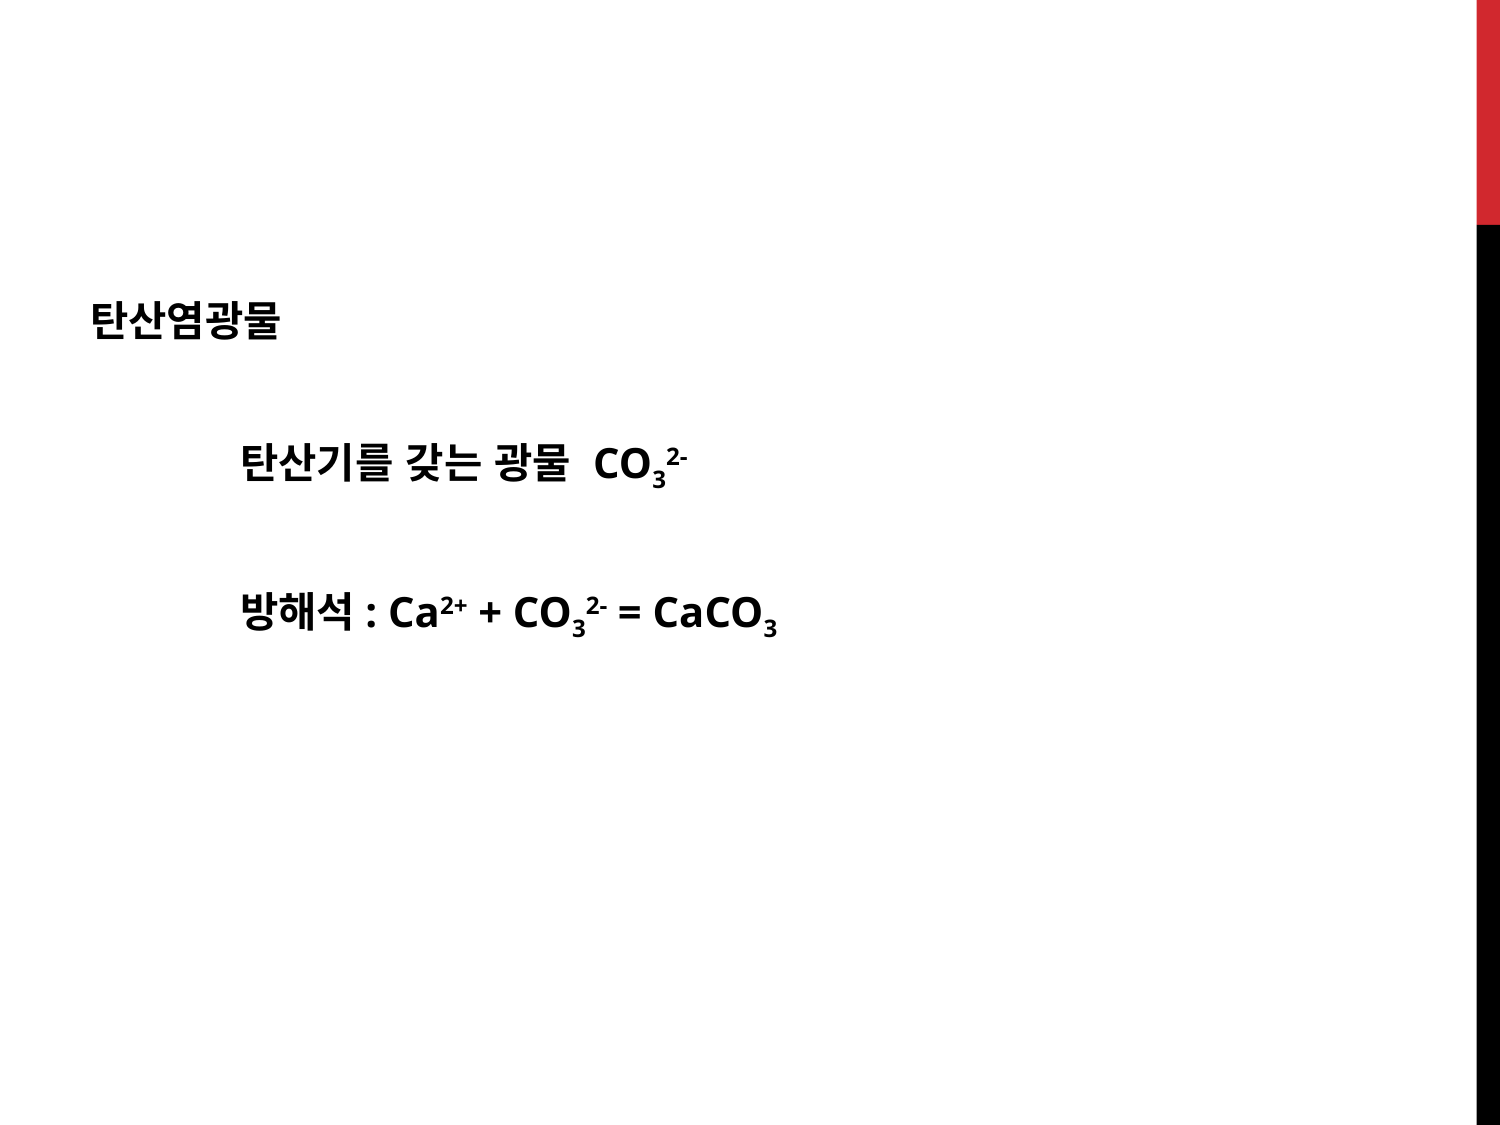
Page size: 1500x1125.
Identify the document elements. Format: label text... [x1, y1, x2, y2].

list 탄산염광물 탄산기를 갖는 광물 CO32- 방해석: Ca2+ + CO32- = CaCO3 [75, 287, 1325, 1005]
